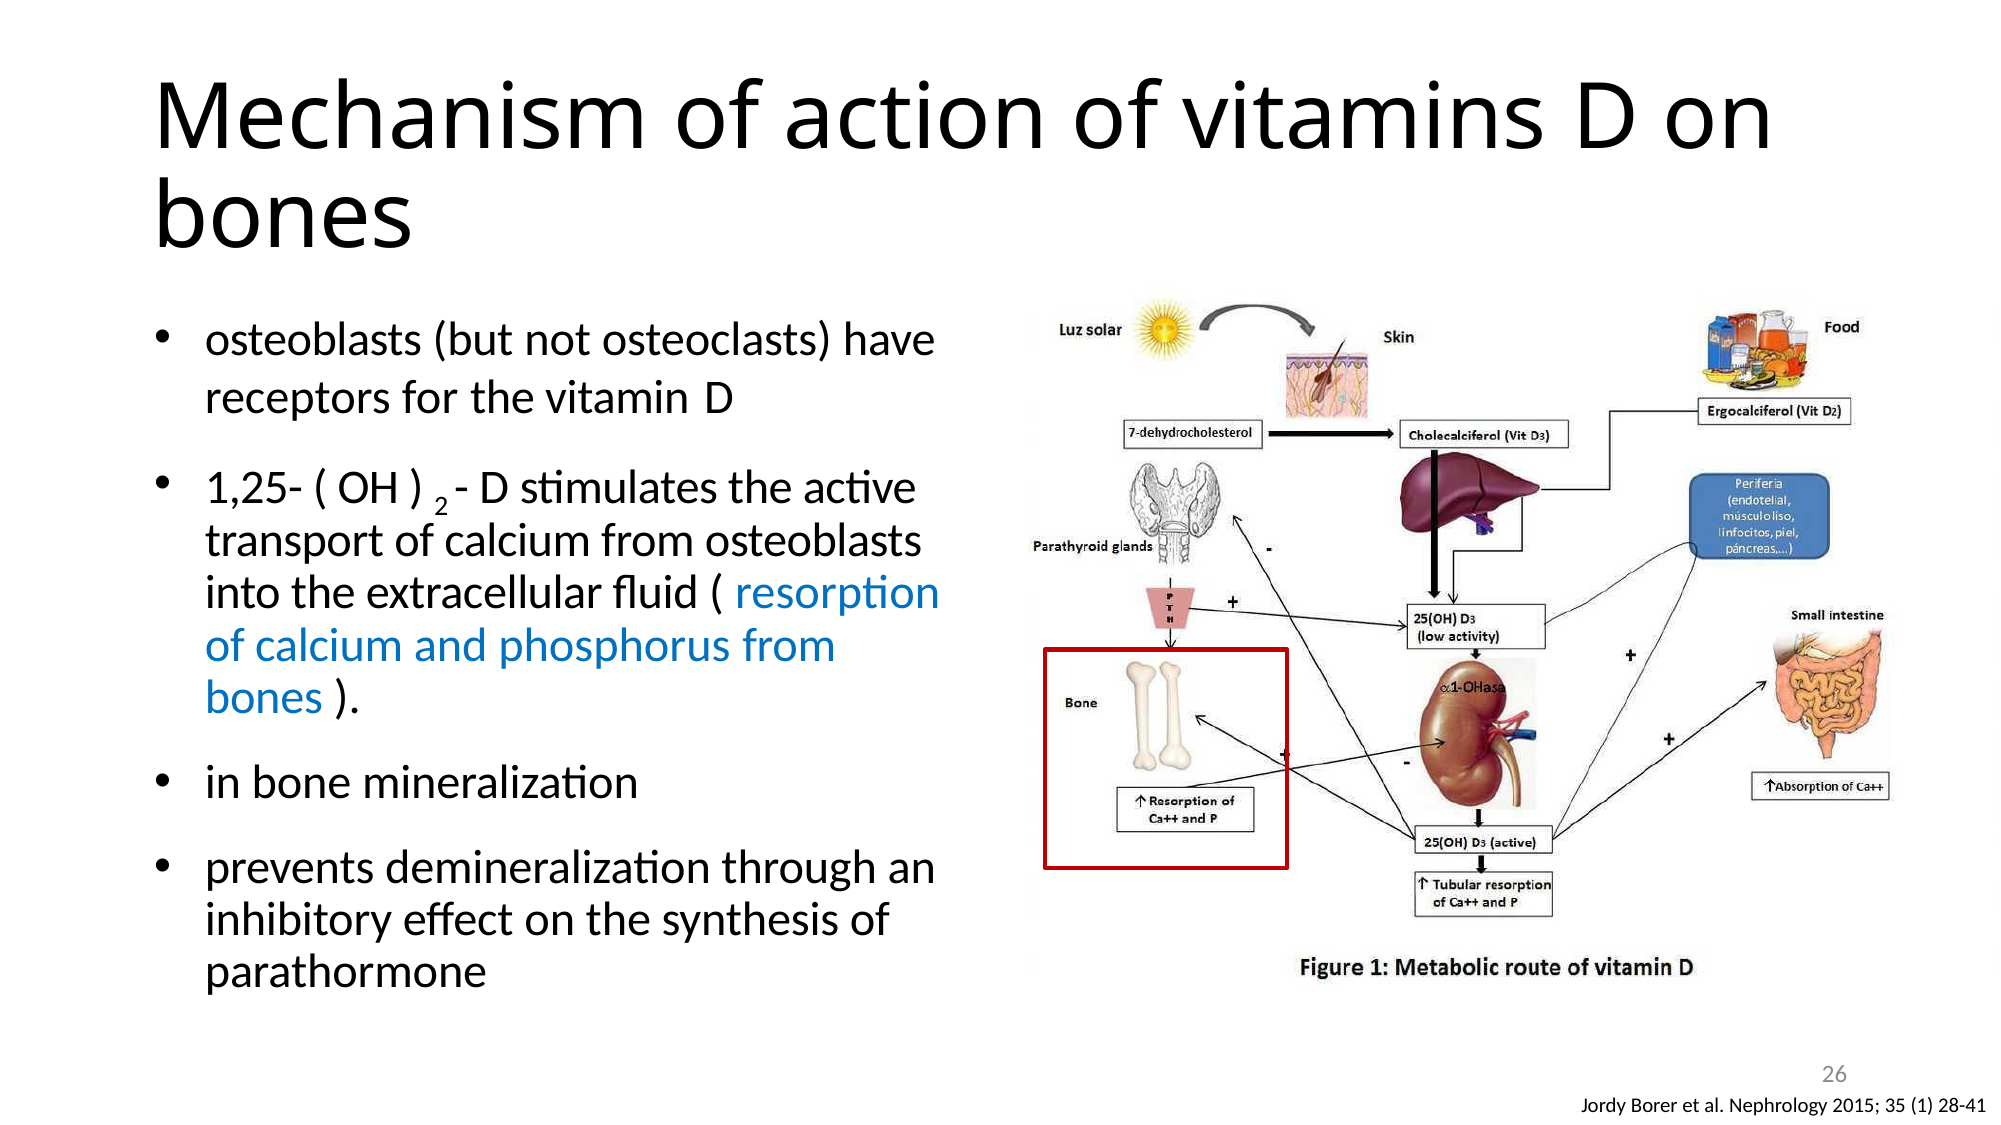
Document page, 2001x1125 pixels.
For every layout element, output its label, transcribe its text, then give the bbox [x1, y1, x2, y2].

list osteoblasts (but not osteoclasts) have receptors for the vitamin D 1,25- ( OH ) 2 - D stimulates the active transport of calcium from osteoblasts into the extracellular fluid ( resorption of calcium and phosphorus from bones ). in bone mineralization prevents demineralization through an inhibitory effect on the synthesis of parathormone [137, 299, 1011, 1014]
text_box Jordy Borer et al. Nephrology 2015; 35 (1) 28-41 [1566, 1084, 2000, 1125]
picture [1028, 285, 2000, 1014]
slide_number 26 [1412, 1042, 1863, 1103]
title Mechanism of action of vitamins D on bones [137, 59, 1863, 278]
